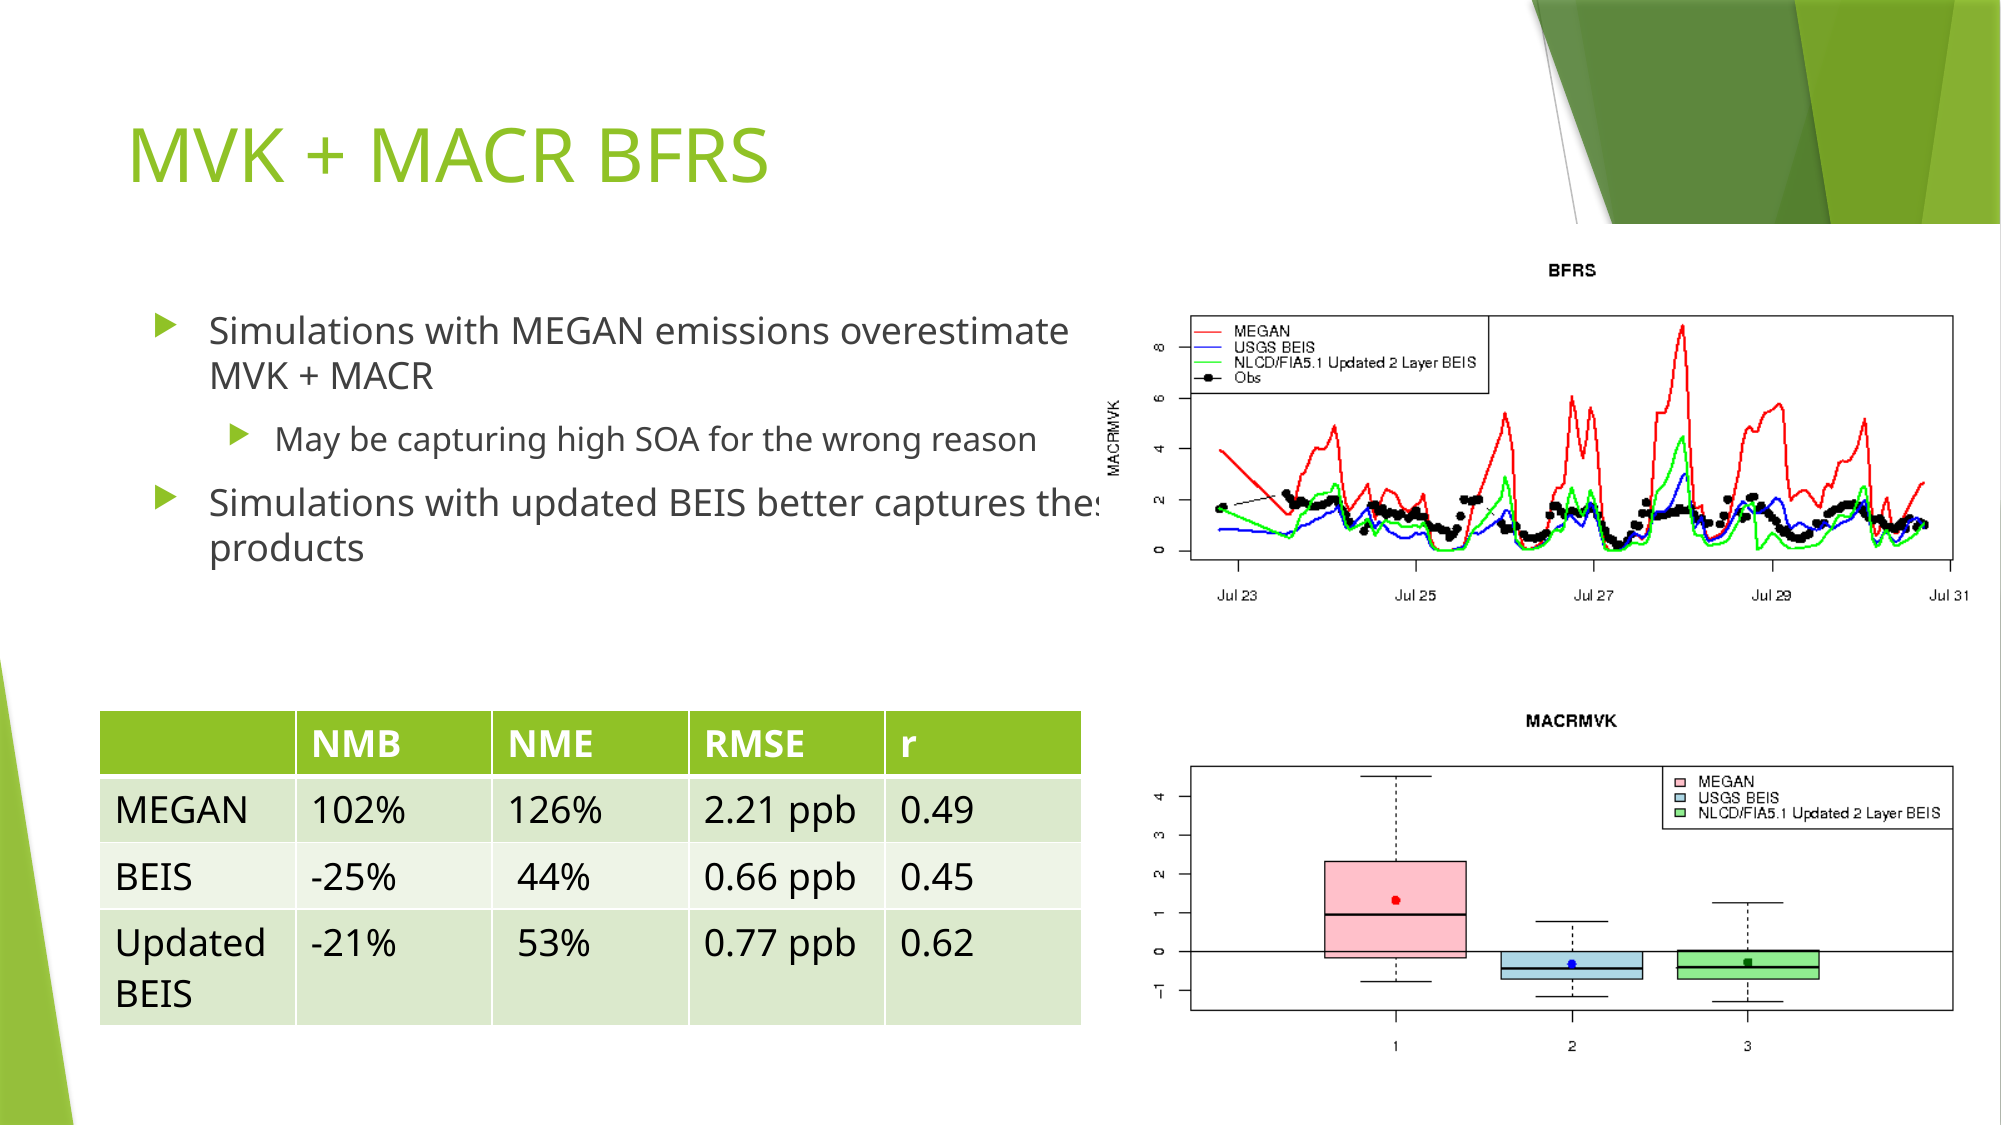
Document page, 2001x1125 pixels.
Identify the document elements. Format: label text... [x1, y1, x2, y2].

table_header NME [493, 711, 688, 774]
table_cell 0.66 ppb [690, 843, 884, 908]
table_cell BEIS [100, 843, 295, 908]
title MVK + MACR BFRS [111, 99, 1522, 317]
table_cell 2.21 ppb [690, 779, 884, 842]
table_header RMSE [690, 711, 884, 774]
table_cell 0.62 [886, 910, 1081, 1025]
list Simulations with MEGAN emissions overestimate MVK + MACR May be capturing high SOA for the wrong reason Simulations with updated BEIS better captures these products [137, 299, 1094, 1014]
table_cell -21% [297, 910, 491, 1025]
table_cell 44% [493, 843, 688, 908]
table_header r [886, 711, 1081, 774]
table_cell 126% [493, 779, 688, 842]
table_cell 53% [493, 910, 688, 1025]
table_cell 0.45 [886, 843, 1081, 908]
table_cell MEGAN [100, 779, 295, 842]
table_cell 0.77 ppb [690, 910, 884, 1025]
table_cell -25% [297, 843, 491, 908]
picture [1099, 224, 2000, 1125]
table_cell Updated BEIS [100, 910, 295, 1025]
table_cell 102% [297, 779, 491, 842]
table_header [100, 711, 295, 774]
table_header NMB [297, 711, 491, 774]
table_cell 0.49 [886, 779, 1081, 842]
